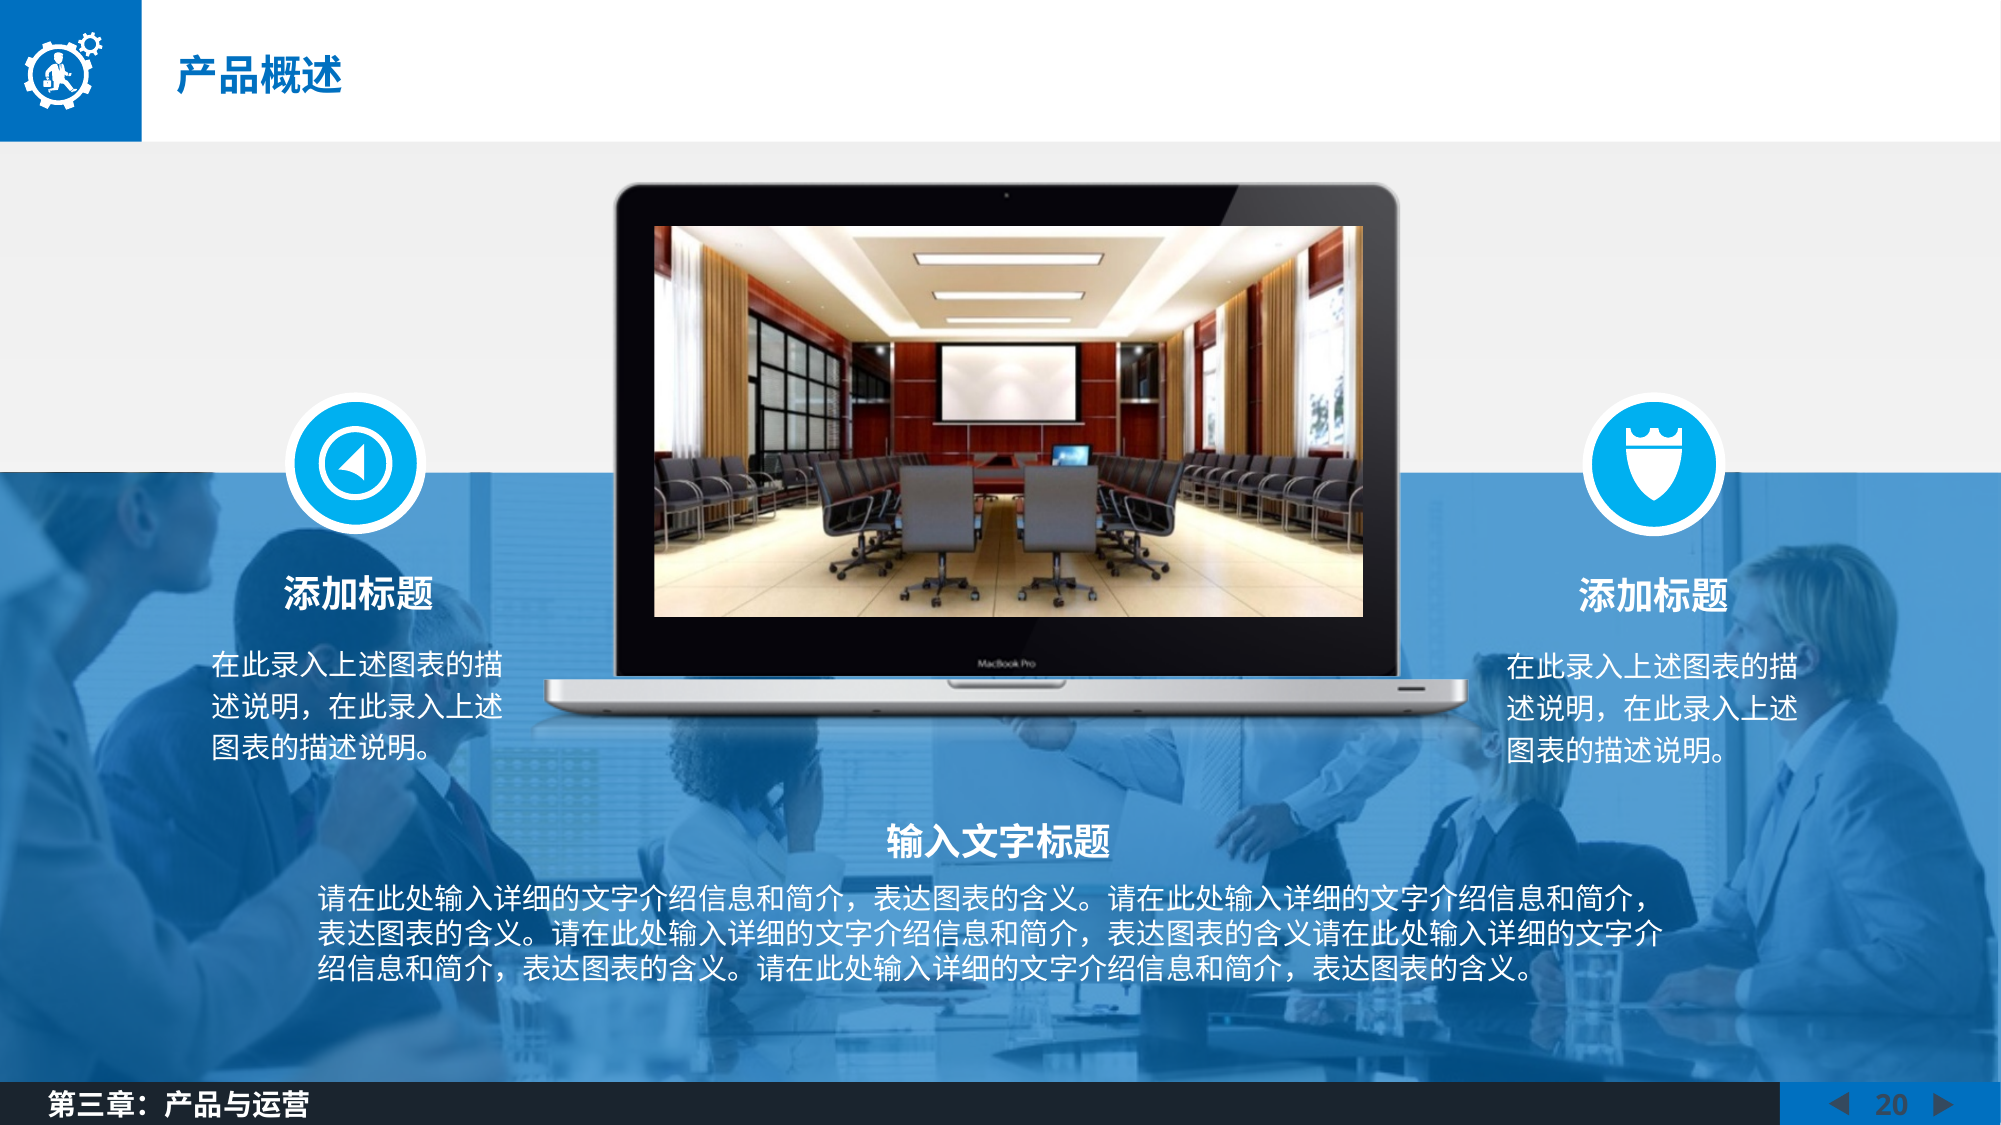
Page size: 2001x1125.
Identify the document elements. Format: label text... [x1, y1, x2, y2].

text_box 添加标题 [231, 562, 486, 623]
text_box 请在此处输入详细的文字介绍信息和简介，表达图表的含义。请在此处输入详细的文字介绍信息和简介，表达图表的含义。请在此处输入详细的文字介绍信息和简介，表达图表的含义请在此处输入详细的文字介绍信息和简介，表达图表的含义。请在此处输入详细的文字介绍信息和简介，表达图表的含义。 [303, 873, 1685, 1004]
text_box [0, 470, 2001, 1080]
text_box 在此录入上述图表的描述说明，在此录入上述图表的描述说明。 [196, 631, 521, 773]
text_box [287, 395, 424, 532]
text_box 在此录入上述图表的描述说明，在此录入上述图表的描述说明。 [1491, 633, 1816, 775]
text_box [1585, 394, 1723, 534]
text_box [318, 425, 393, 501]
text_box 第三章：产品与运营 [8, 1078, 351, 1125]
text_box 添加标题 [1526, 564, 1781, 625]
text_box 产品概述 [161, 59, 859, 138]
text_box 20 [1779, 1078, 2001, 1125]
text_box [0, 1080, 8, 1125]
text_box 输入文字标题 [857, 810, 1141, 857]
text_box [24, 32, 103, 110]
picture [503, 148, 1509, 754]
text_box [1625, 427, 1683, 501]
text_box [0, 0, 144, 144]
text_box [144, 0, 2001, 144]
text_box [351, 1080, 1778, 1125]
